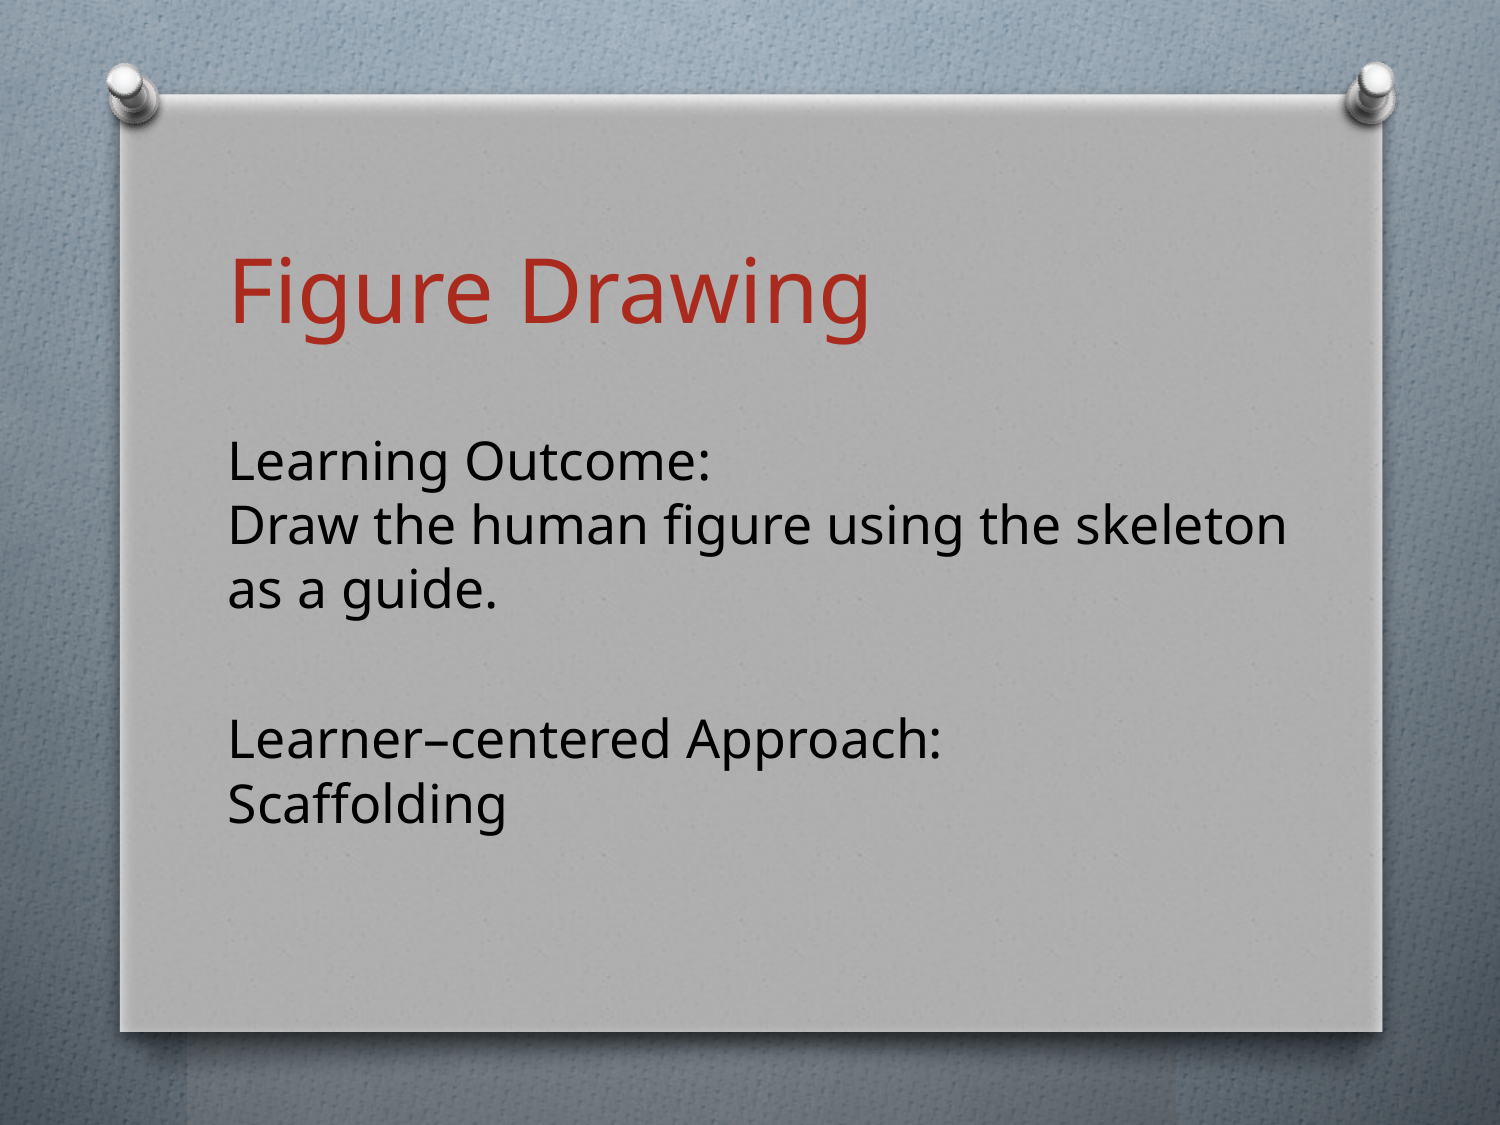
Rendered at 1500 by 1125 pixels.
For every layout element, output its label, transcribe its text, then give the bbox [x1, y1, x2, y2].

list Figure Drawing Learning Outcome: Draw the human figure using the skeleton as a guide. Learner–centered Approach: Scaffolding [212, 225, 1343, 849]
picture [1317, 35, 1439, 156]
picture [75, 29, 198, 153]
